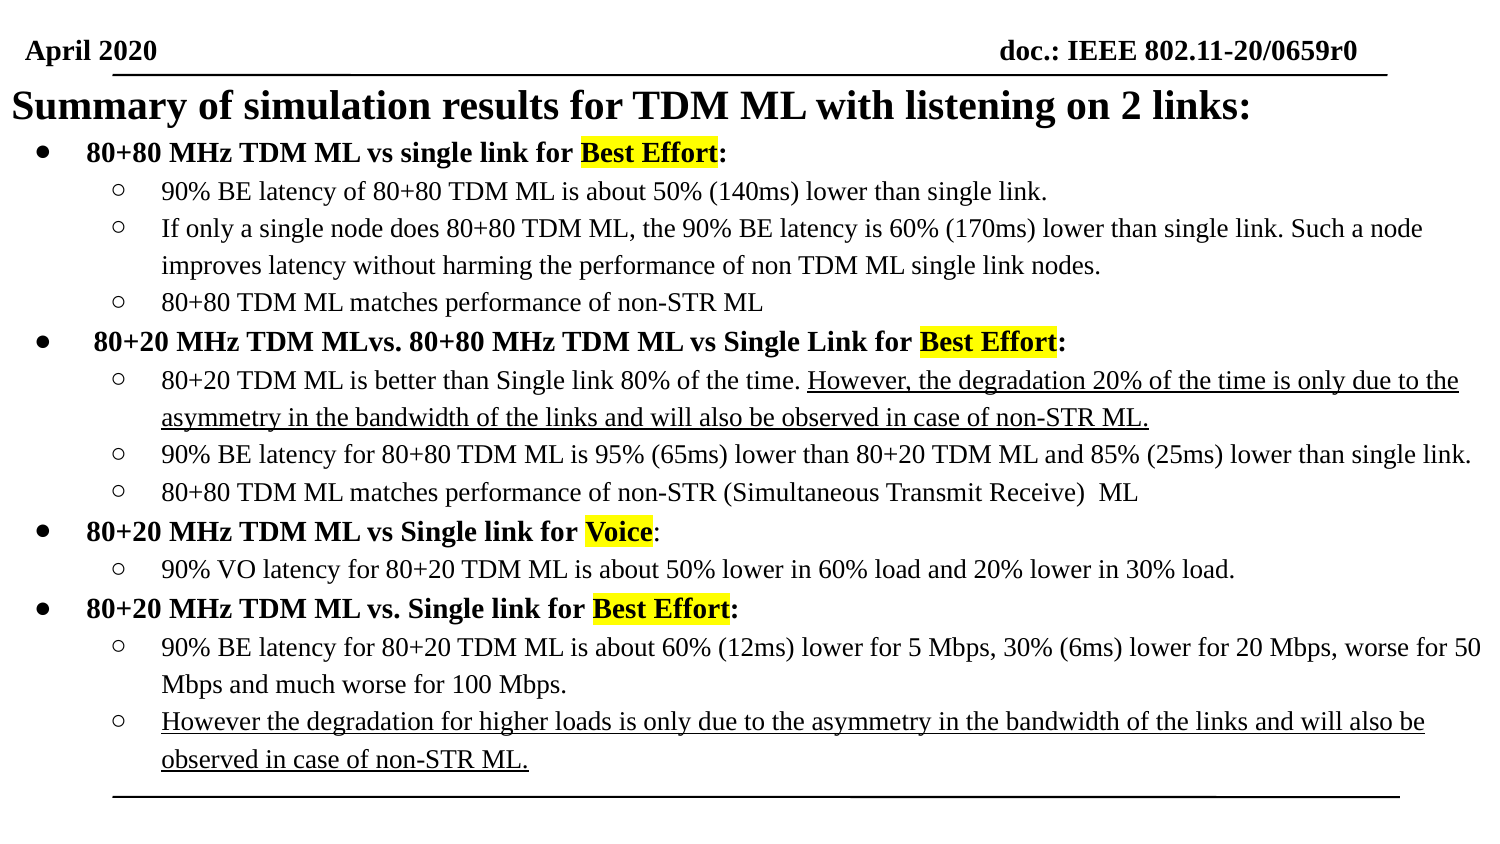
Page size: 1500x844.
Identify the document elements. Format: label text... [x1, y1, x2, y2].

list Summary of simulation results for TDM ML with listening on 2 links: 80+80 MHz TDM ML vs single link for Best Effort: 90% BE latency of 80+80 TDM ML is about 50% (140ms) lower than single link. If only a single node does 80+80 TDM ML, the 90% BE latency is 60% (170ms) lower than single link. Such a node improves latency without harming the performance of non TDM ML single link nodes. 80+80 TDM ML matches performance of non-STR ML 80+20 MHz TDM MLvs. 80+80 MHz TDM ML vs Single Link for Best Effort: 80+20 TDM ML is better than Single link 80% of the time. However, the degradation 20% of the time is only due to the asymmetry in the bandwidth of the links and will also be observed in case of non-STR ML. 90% BE latency for 80+80 TDM ML is 95% (65ms) lower than 80+20 TDM ML and 85% (25ms) lower than single link. 80+80 TDM ML matches performance of non-STR (Simultaneous Transmit Receive) ML 80+20 MHz TDM ML vs Single link for Voice: 90% VO latency for 80+20 TDM ML is about 50% lower in 60% load and 20% lower in 30% load. 80+20 MHz TDM ML vs. Single link for Best Effort: 90% BE latency for 80+20 TDM ML is about 60% (12ms) lower for 5 Mbps, 30% (6ms) lower for 20 Mbps, worse for 50 Mbps and much worse for 100 Mbps. However the degradation for higher loads is only due to the asymmetry in the bandwidth of the links and will also be observed in case of non-STR ML. [0, 4, 1500, 844]
